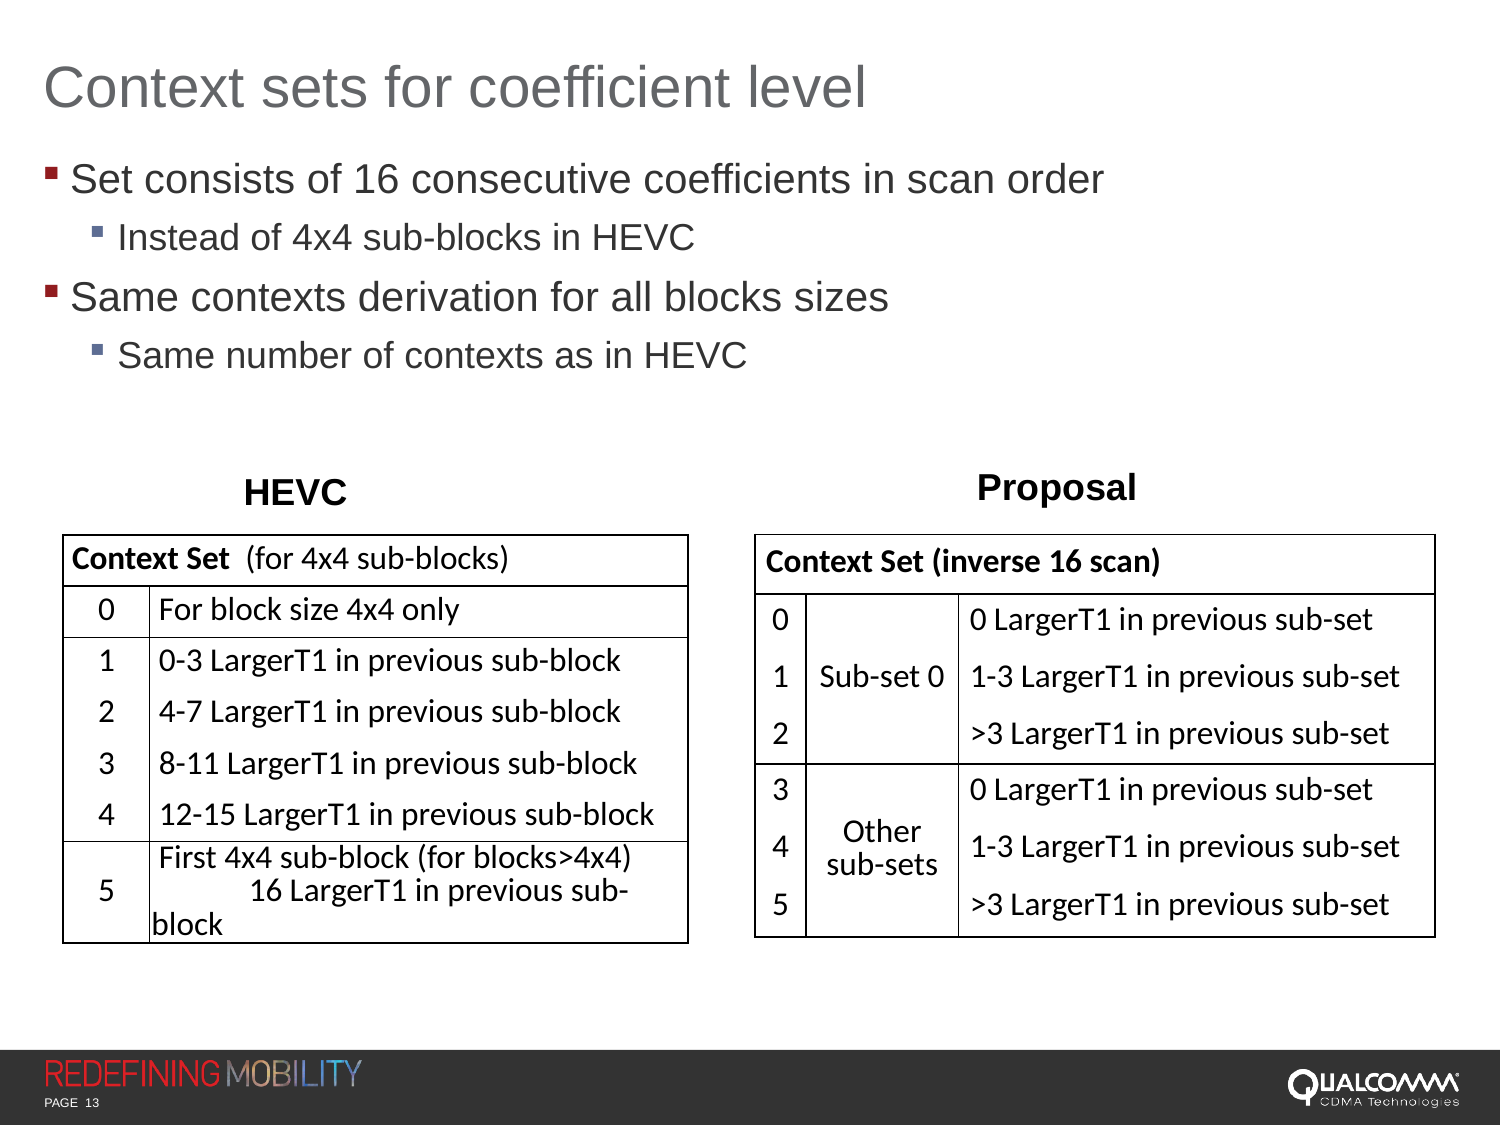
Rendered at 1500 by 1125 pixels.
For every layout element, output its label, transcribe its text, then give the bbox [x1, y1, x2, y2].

text_box Proposal [962, 455, 1432, 516]
picture [30, 1048, 372, 1099]
table_cell 0 LargerT1 in previous sub-set [959, 595, 1434, 651]
list Set consists of 16 consecutive coefficients in scan order Instead of 4x4 sub-blocks in HEVC Same contexts derivation for all blocks sizes Same number of contexts as in HEVC [26, 148, 1457, 629]
table_cell 4 [64, 791, 149, 841]
picture [1278, 1058, 1478, 1114]
table_cell 4-7 LargerT1 in previous sub-block [150, 688, 687, 739]
table_cell 3 [756, 765, 805, 821]
table_cell 4 [756, 821, 805, 878]
table_cell 2 [756, 707, 805, 763]
table_cell >3 LargerT1 in previous sub-set [959, 707, 1434, 763]
table_cell 12-15 LargerT1 in previous sub-block [150, 791, 687, 841]
table_cell 8-11 LargerT1 in previous sub-block [150, 739, 687, 791]
table_header Context Set (inverse 16 scan) [756, 535, 1434, 593]
table_cell 0-3 LargerT1 in previous sub-block [150, 638, 687, 688]
table_cell Other sub-sets [807, 765, 958, 936]
text_box HEVC [228, 460, 698, 521]
table_cell >3 LargerT1 in previous sub-set [959, 878, 1434, 936]
table_cell 1 [64, 638, 149, 688]
table_cell 5 [756, 878, 805, 936]
table_cell 0 LargerT1 in previous sub-set [959, 765, 1434, 821]
table_cell 0 [64, 587, 149, 637]
table_cell For block size 4x4 only [150, 587, 687, 637]
table_cell 0 [756, 595, 805, 651]
table_cell 1-3 LargerT1 in previous sub-set [959, 651, 1434, 707]
table_cell 1-3 LargerT1 in previous sub-set [959, 821, 1434, 878]
table_cell Sub-set 0 [807, 595, 958, 763]
table_cell 3 [64, 739, 149, 791]
table_cell 1 [756, 651, 805, 707]
title Context sets for coefficient level [28, 44, 1462, 138]
table_cell First 4x4 sub-block (for blocks>4x4) 16 LargerT1 in previous sub-block [150, 842, 687, 942]
table_cell 5 [64, 842, 149, 942]
table_cell 2 [64, 688, 149, 739]
table_header Context Set (for 4x4 sub-blocks) [64, 536, 687, 585]
